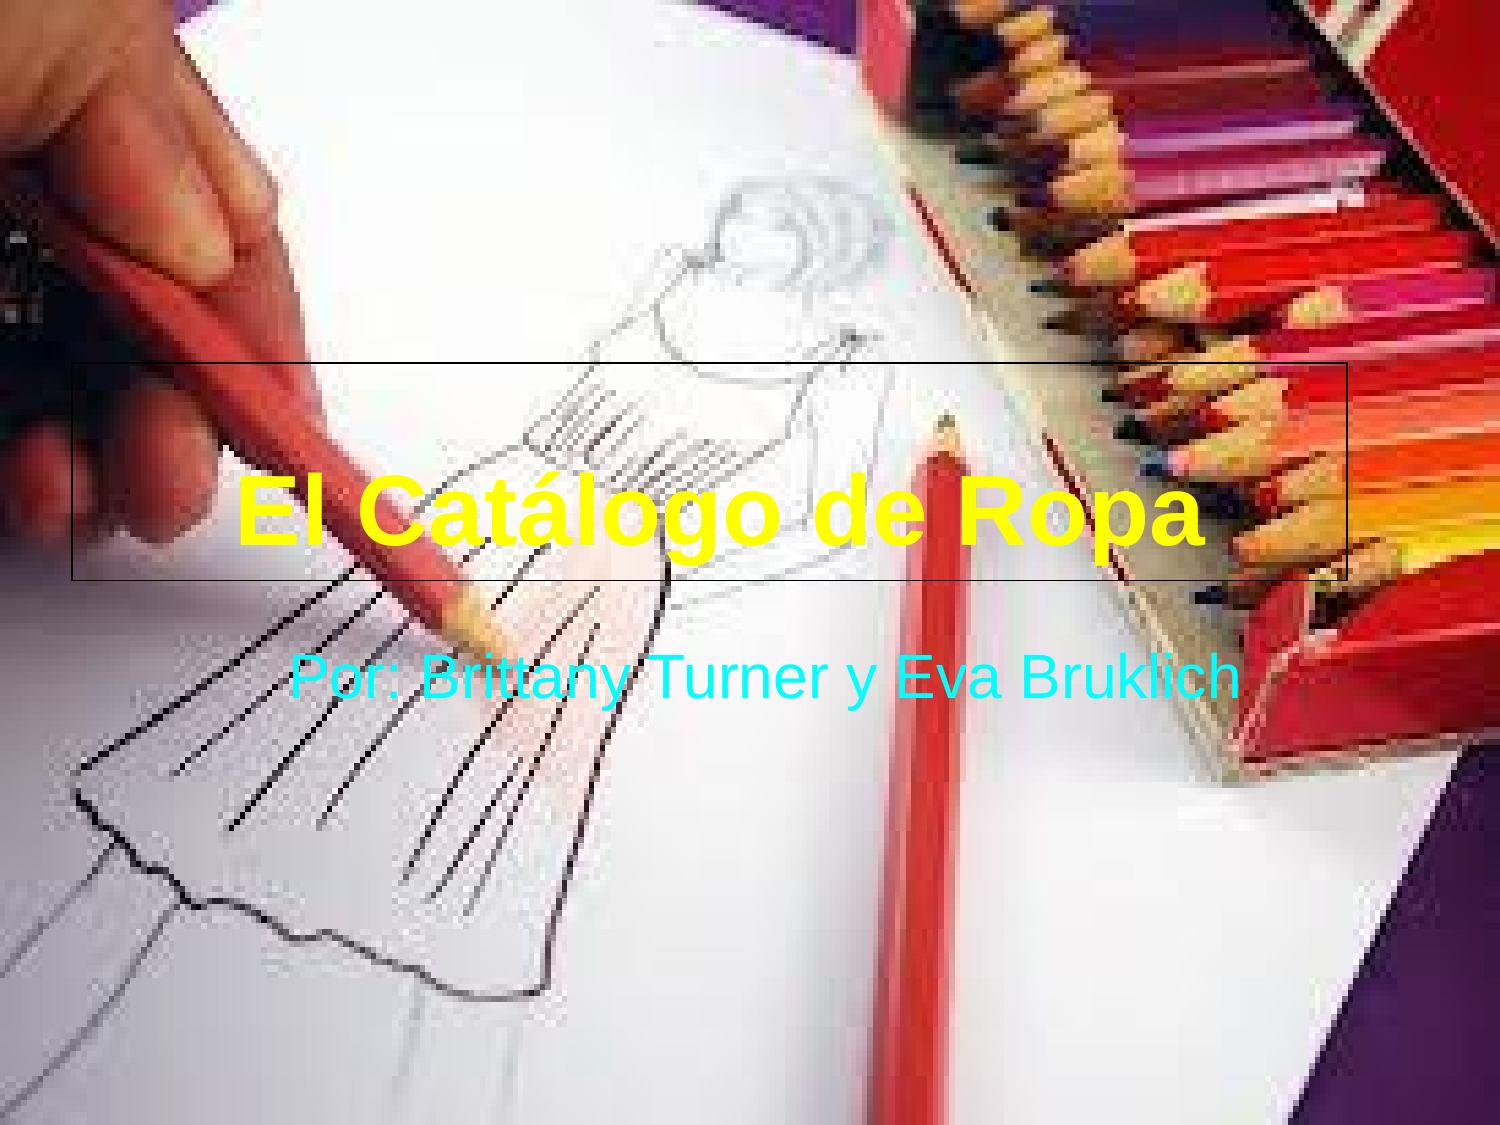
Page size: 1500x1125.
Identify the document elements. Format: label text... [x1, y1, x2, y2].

picture [0, 0, 1500, 1125]
subtitle Por: Brittany Turner y Eva Bruklich [112, 621, 1388, 1125]
title El Catálogo de Ropa [71, 362, 1347, 581]
